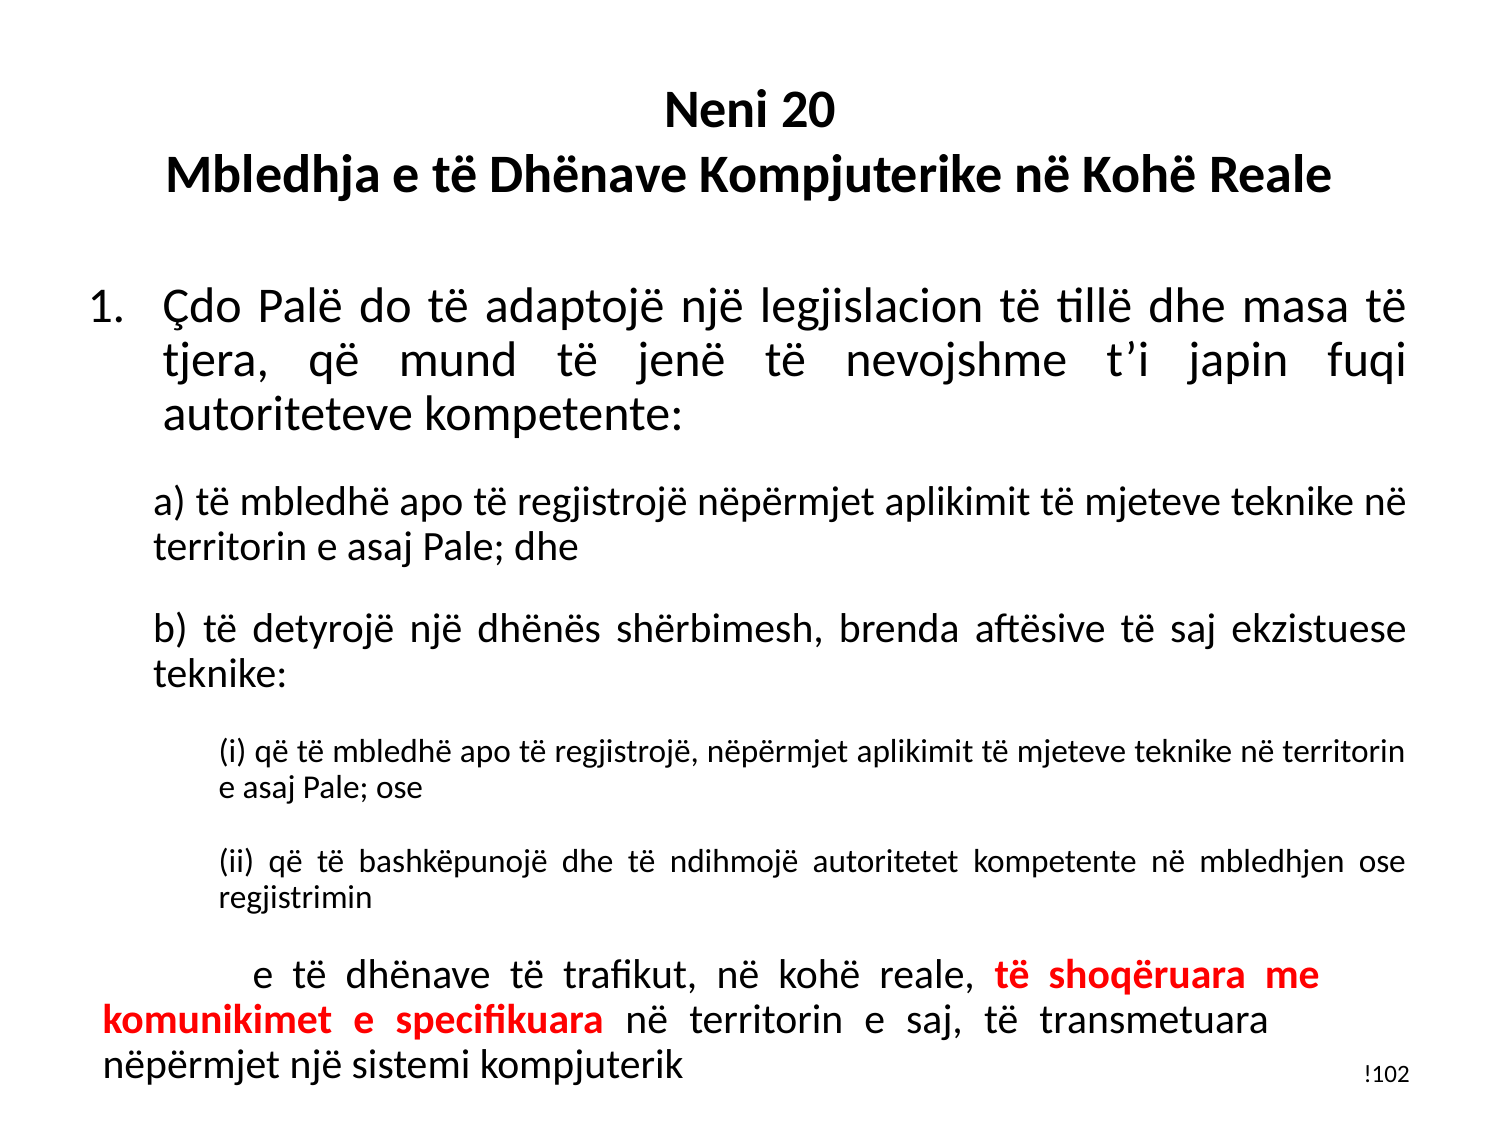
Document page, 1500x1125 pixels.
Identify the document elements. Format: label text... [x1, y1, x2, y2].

title Neni 20 Mbledhja e të Dhënave Kompjuterike në Kohë Reale [74, 44, 1426, 233]
slide_number !102 [1074, 1042, 1425, 1103]
text_box Çdo Palë do të adaptojë një legjislacion të tillë dhe masa të tjera, që mund të jenë të nevojshme t’i japin fuqi autoriteteve kompetente: a) të mbledhë apo të regjistrojë nëpërmjet aplikimit të mjeteve teknike në territorin e asaj Pale; dhe b) të detyrojë një dhënës shërbimesh, brenda aftësive të saj ekzistuese teknike: (i) që të mbledhë apo të regjistrojë, nëpërmjet aplikimit të mjeteve teknike në territorin e asaj Pale; ose (ii) që të bashkëpunojë dhe të ndihmojë autoritetet kompetente në mbledhjen ose regjistrimin e të dhënave të trafikut, në kohë reale, të shoqëruara me komunikimet e specifikuara në territorin e saj, të transmetuara nëpërmjet një sistemi kompjuterik . [72, 272, 1423, 1043]
